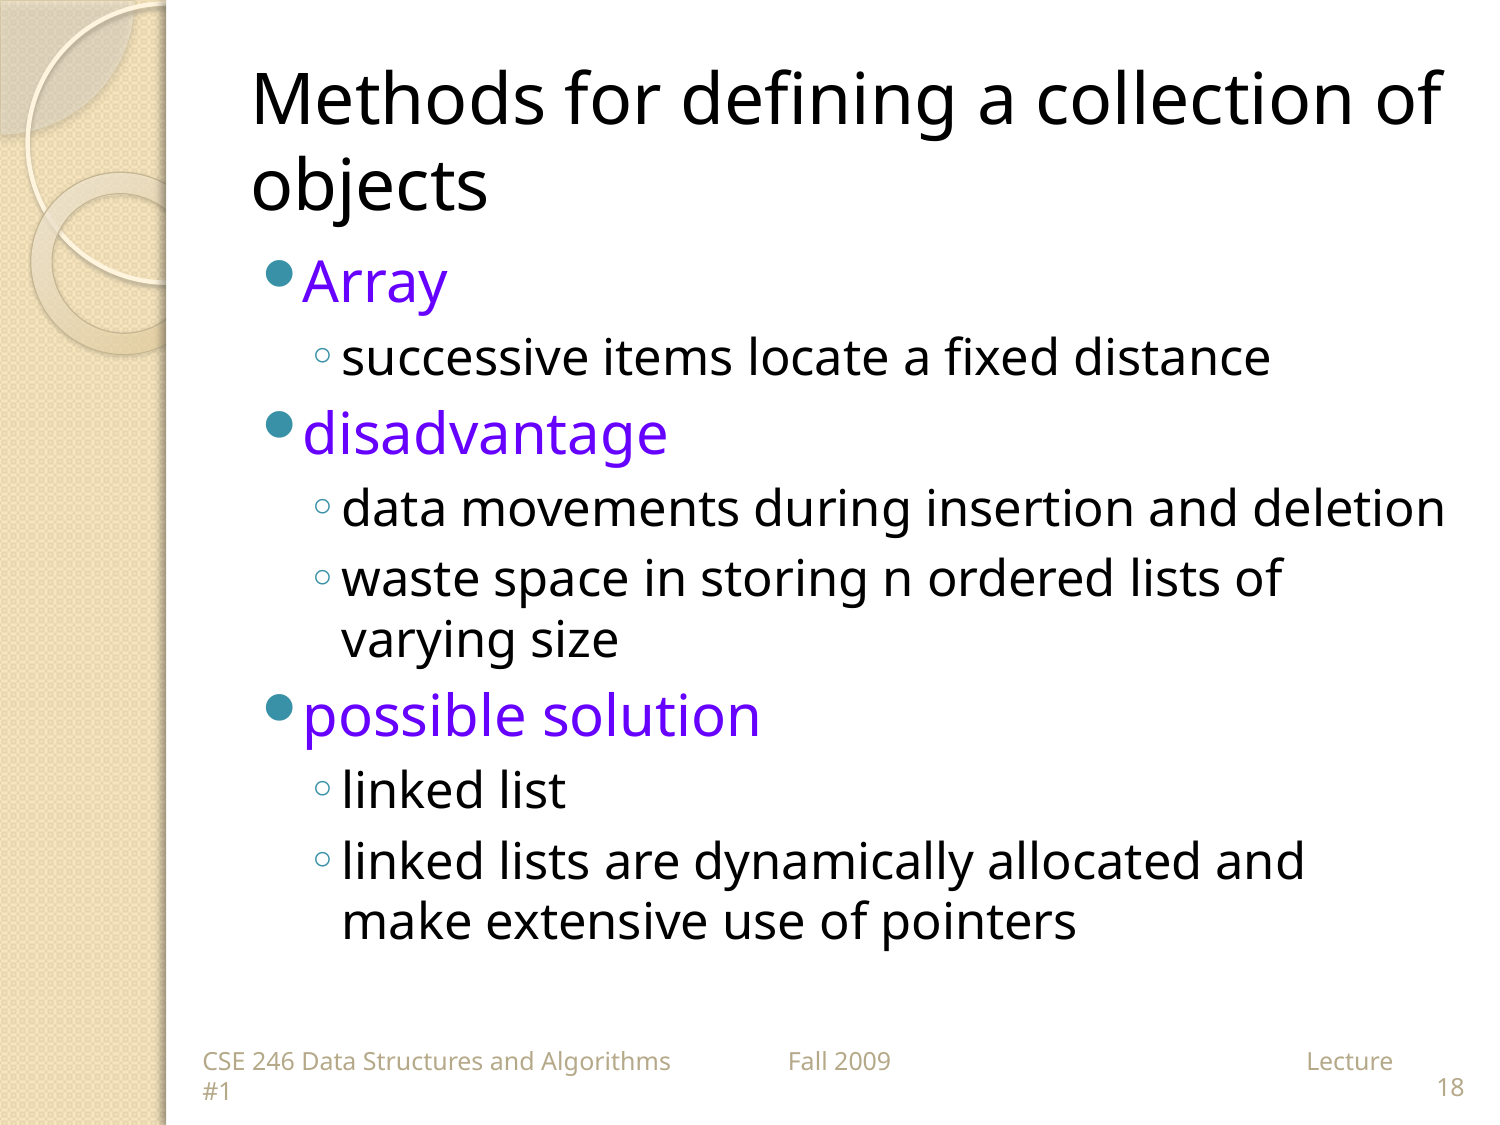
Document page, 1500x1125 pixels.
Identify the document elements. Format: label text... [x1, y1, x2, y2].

slide_number 18 [1413, 1034, 1488, 1113]
title Methods for defining a collection of objects [235, 45, 1466, 233]
list Array successive items locate a fixed distance disadvantage data movements during insertion and deletion waste space in storing n ordered lists of varying size possible solution linked list linked lists are dynamically allocated and make extensive use of pointers [235, 237, 1466, 1025]
footer CSE 246 Data Structures and Algorithms Fall 2009 Lecture #1 [187, 1034, 1413, 1113]
